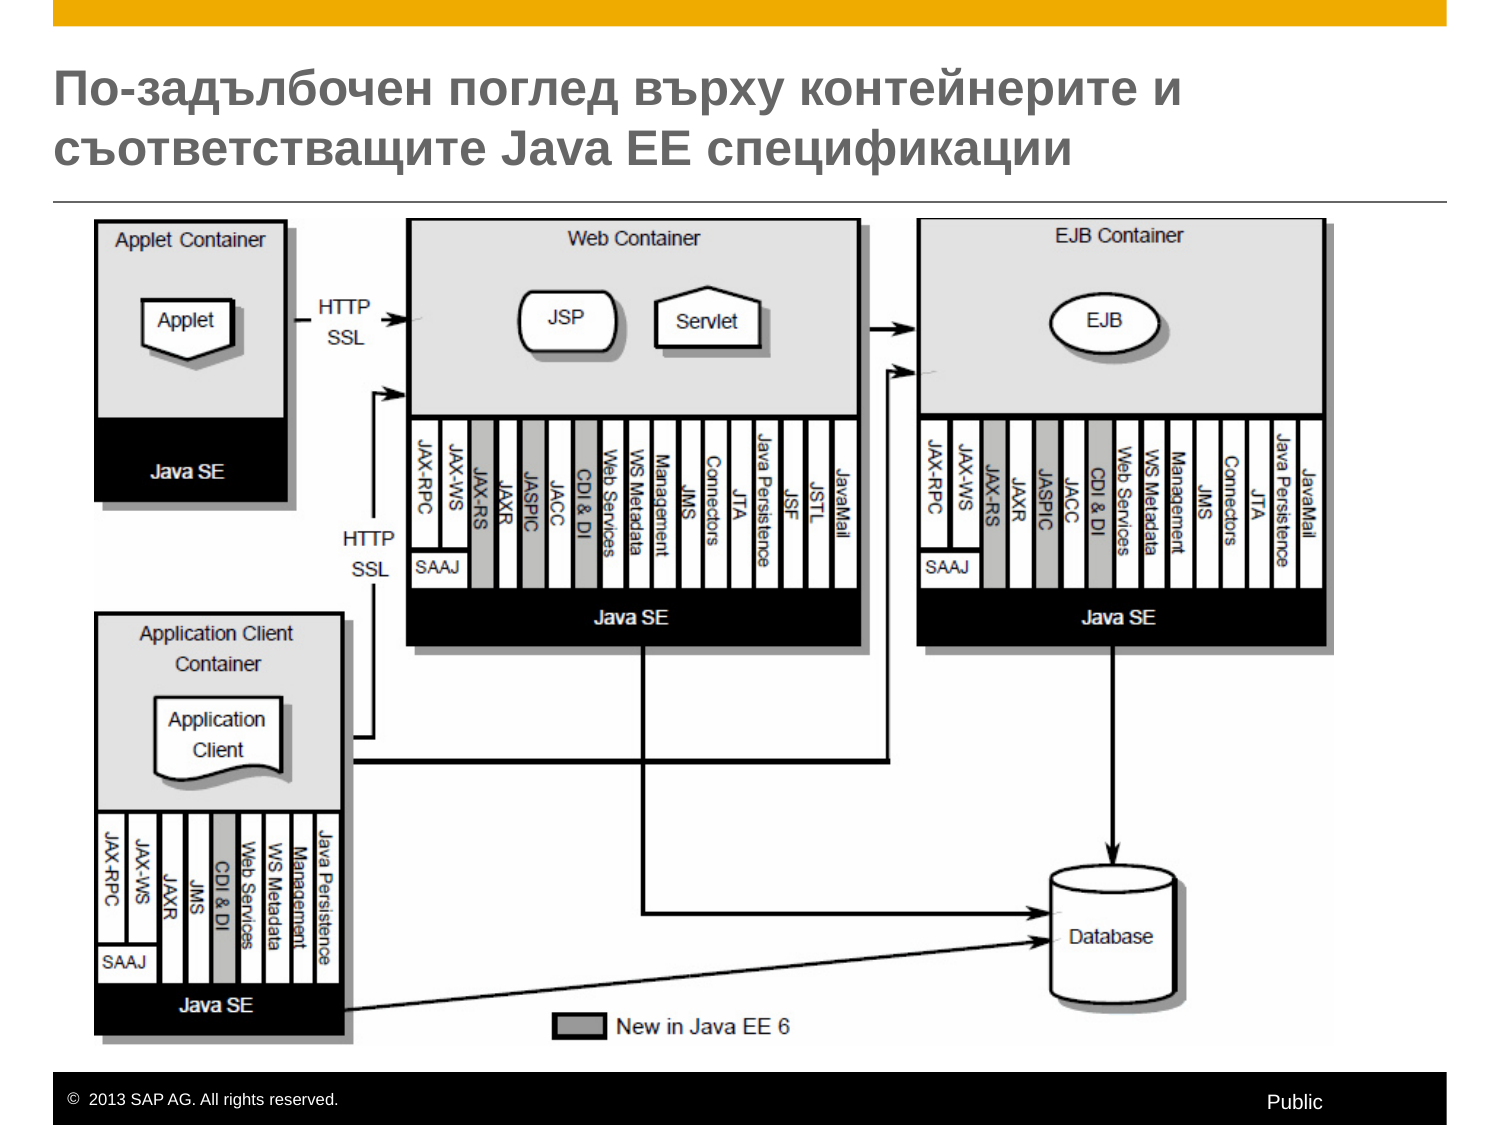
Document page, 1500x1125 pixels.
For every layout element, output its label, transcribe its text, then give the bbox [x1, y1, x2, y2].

title По-задълбочен поглед върху контейнерите и съответстващите Java EE спецификации [53, 53, 1447, 178]
picture [94, 217, 1334, 1047]
